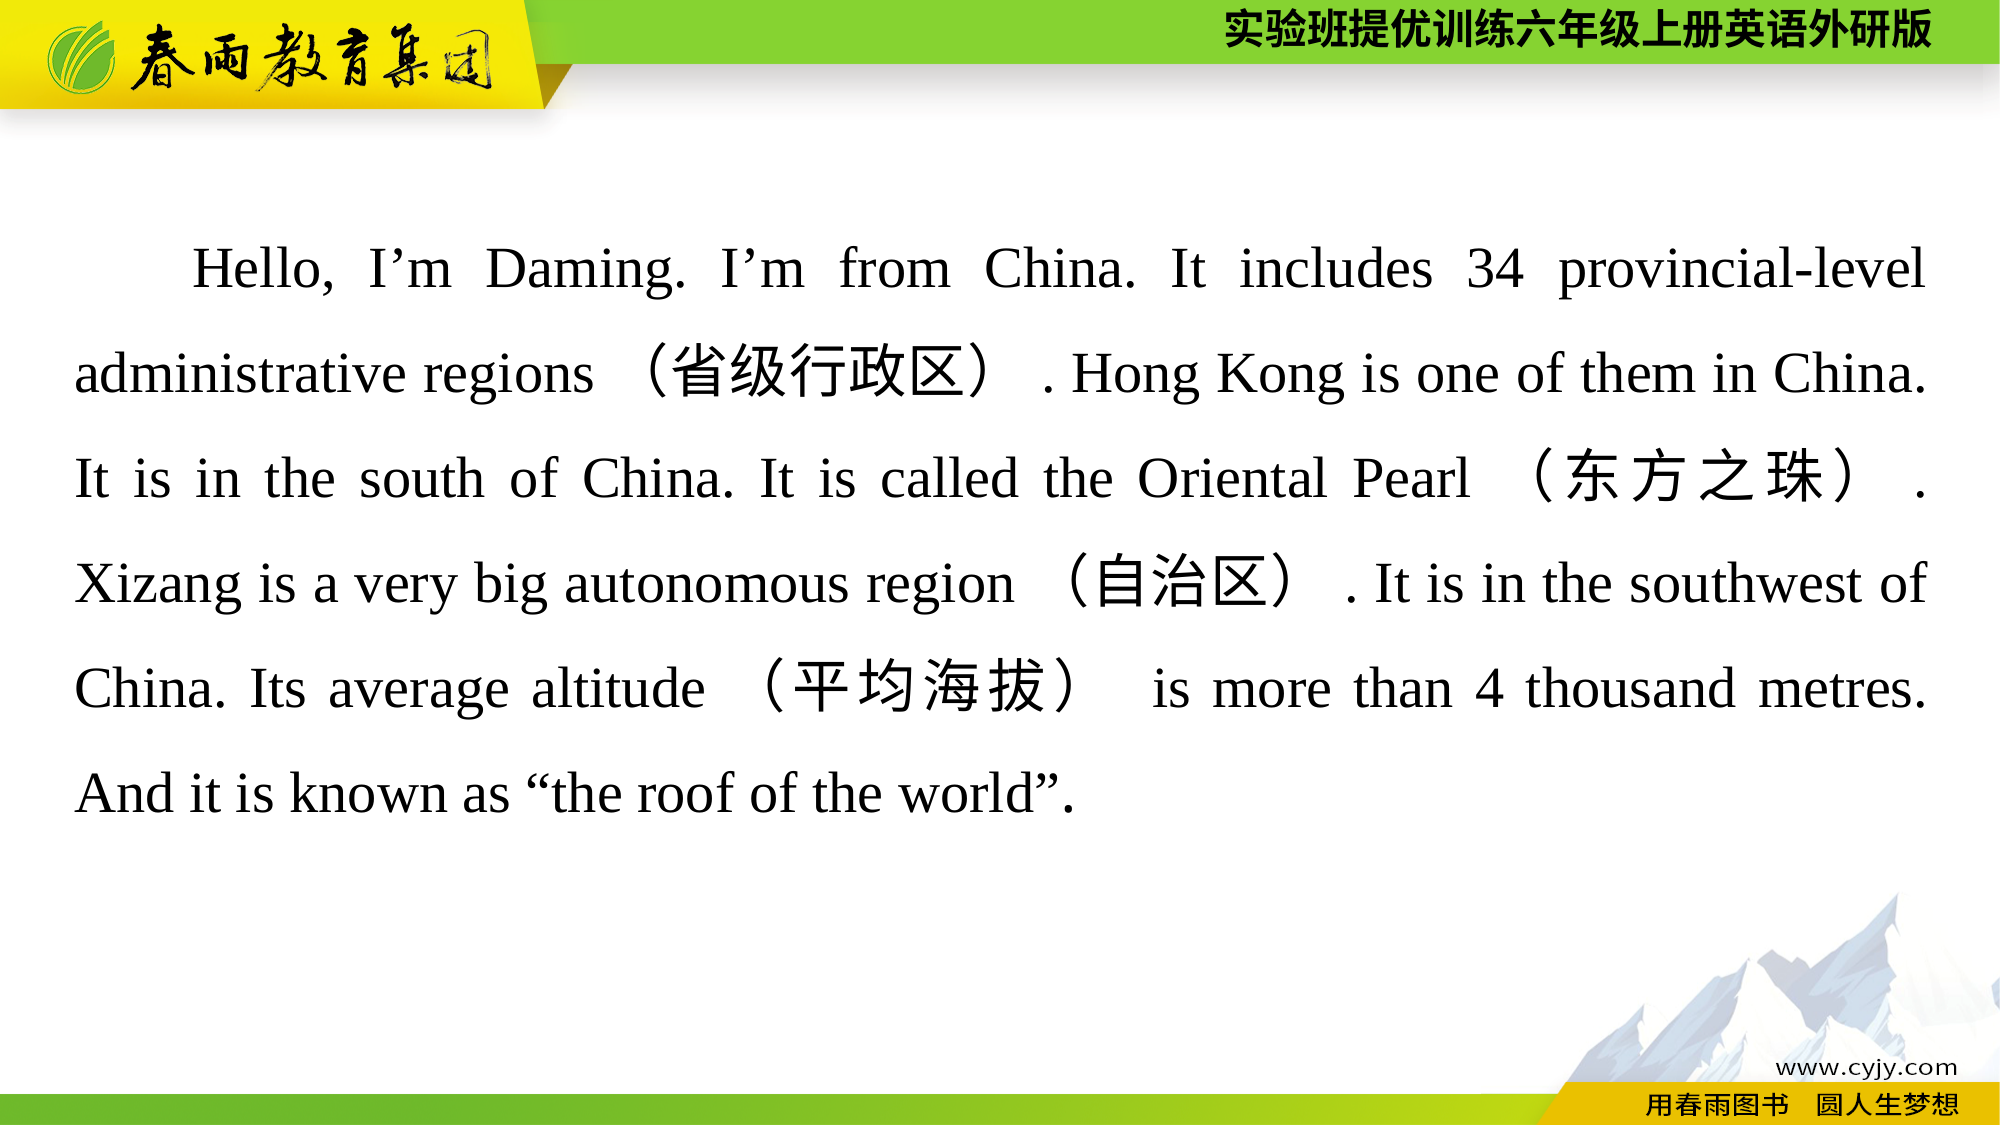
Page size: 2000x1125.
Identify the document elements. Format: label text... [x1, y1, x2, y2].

picture [0, 0, 2000, 1125]
list Hello, I’m Daming. I’m from China. It includes 34 provincial-level administrative regions（省级行政区）. Hong Kong is one of them in China. It is in the south of China. It is called the Oriental Pearl（东方之珠）. Xizang is a very big autonomous region（自治区）. It is in the southwest of China. Its average altitude（平均海拔） is more than 4 thousand metres. And it is known as “the roof of the world”. [59, 187, 1944, 825]
